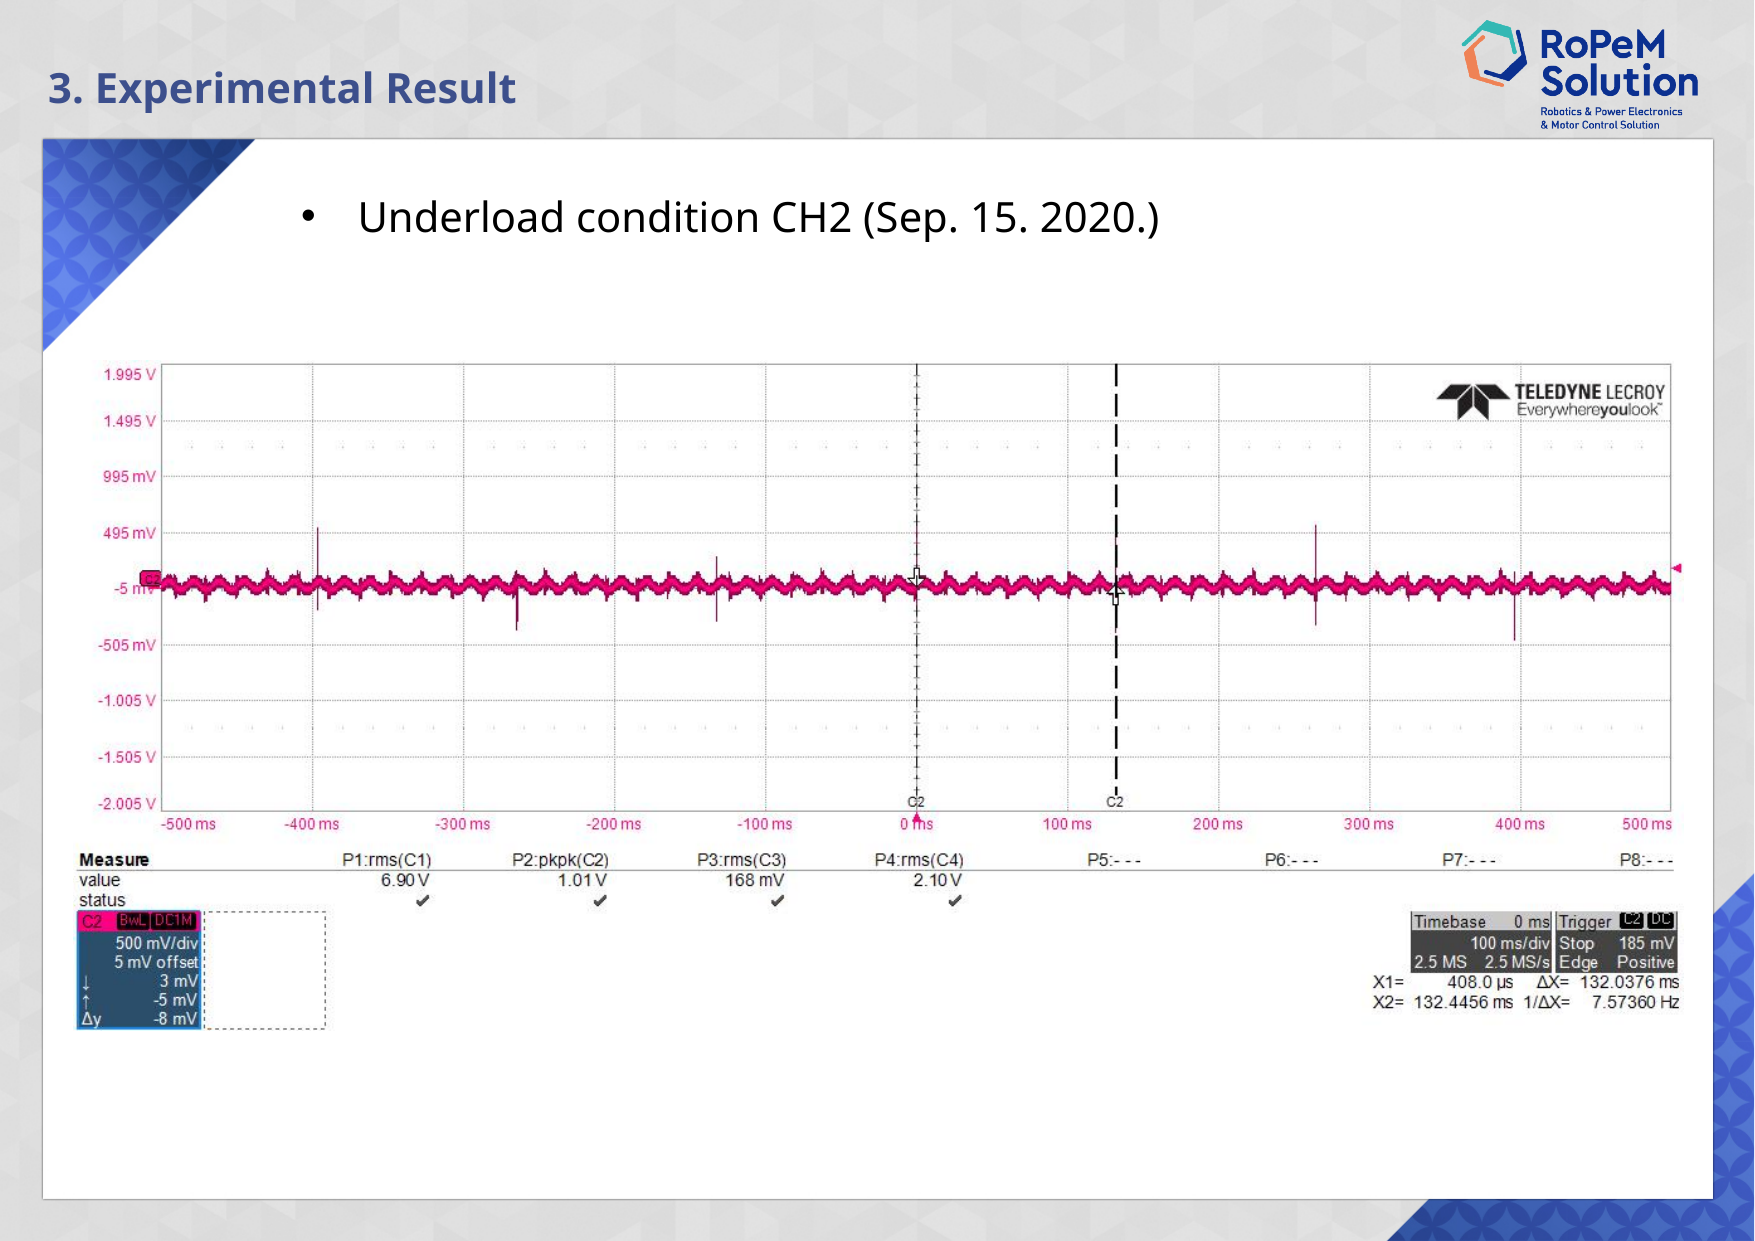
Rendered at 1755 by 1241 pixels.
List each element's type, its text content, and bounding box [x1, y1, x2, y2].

title 3. Experimental Result [31, 17, 1427, 157]
text_box Underload condition CH2 (Sep. 15. 2020.) [286, 183, 1208, 248]
picture [0, 0, 1755, 1241]
